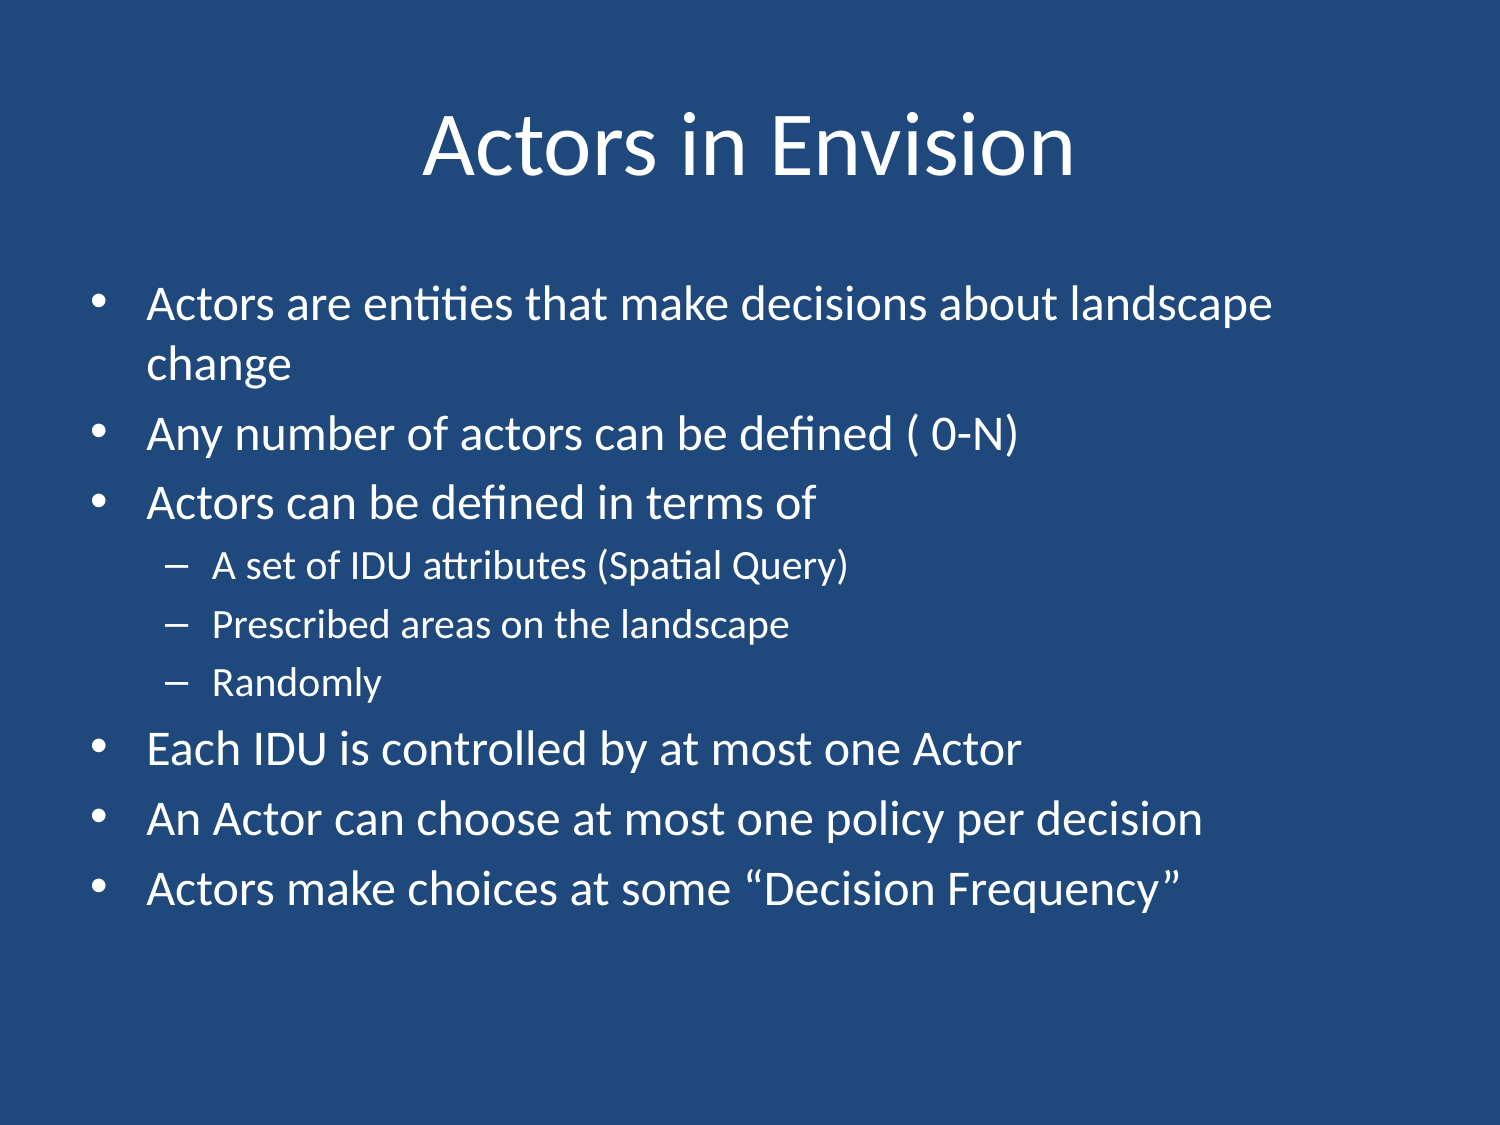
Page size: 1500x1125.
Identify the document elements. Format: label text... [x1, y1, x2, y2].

title Actors in Envision [75, 45, 1425, 233]
list Actors are entities that make decisions about landscape change Any number of actors can be defined ( 0-N) Actors can be defined in terms of A set of IDU attributes (Spatial Query) Prescribed areas on the landscape Randomly Each IDU is controlled by at most one Actor An Actor can choose at most one policy per decision Actors make choices at some “Decision Frequency” [75, 262, 1425, 1005]
